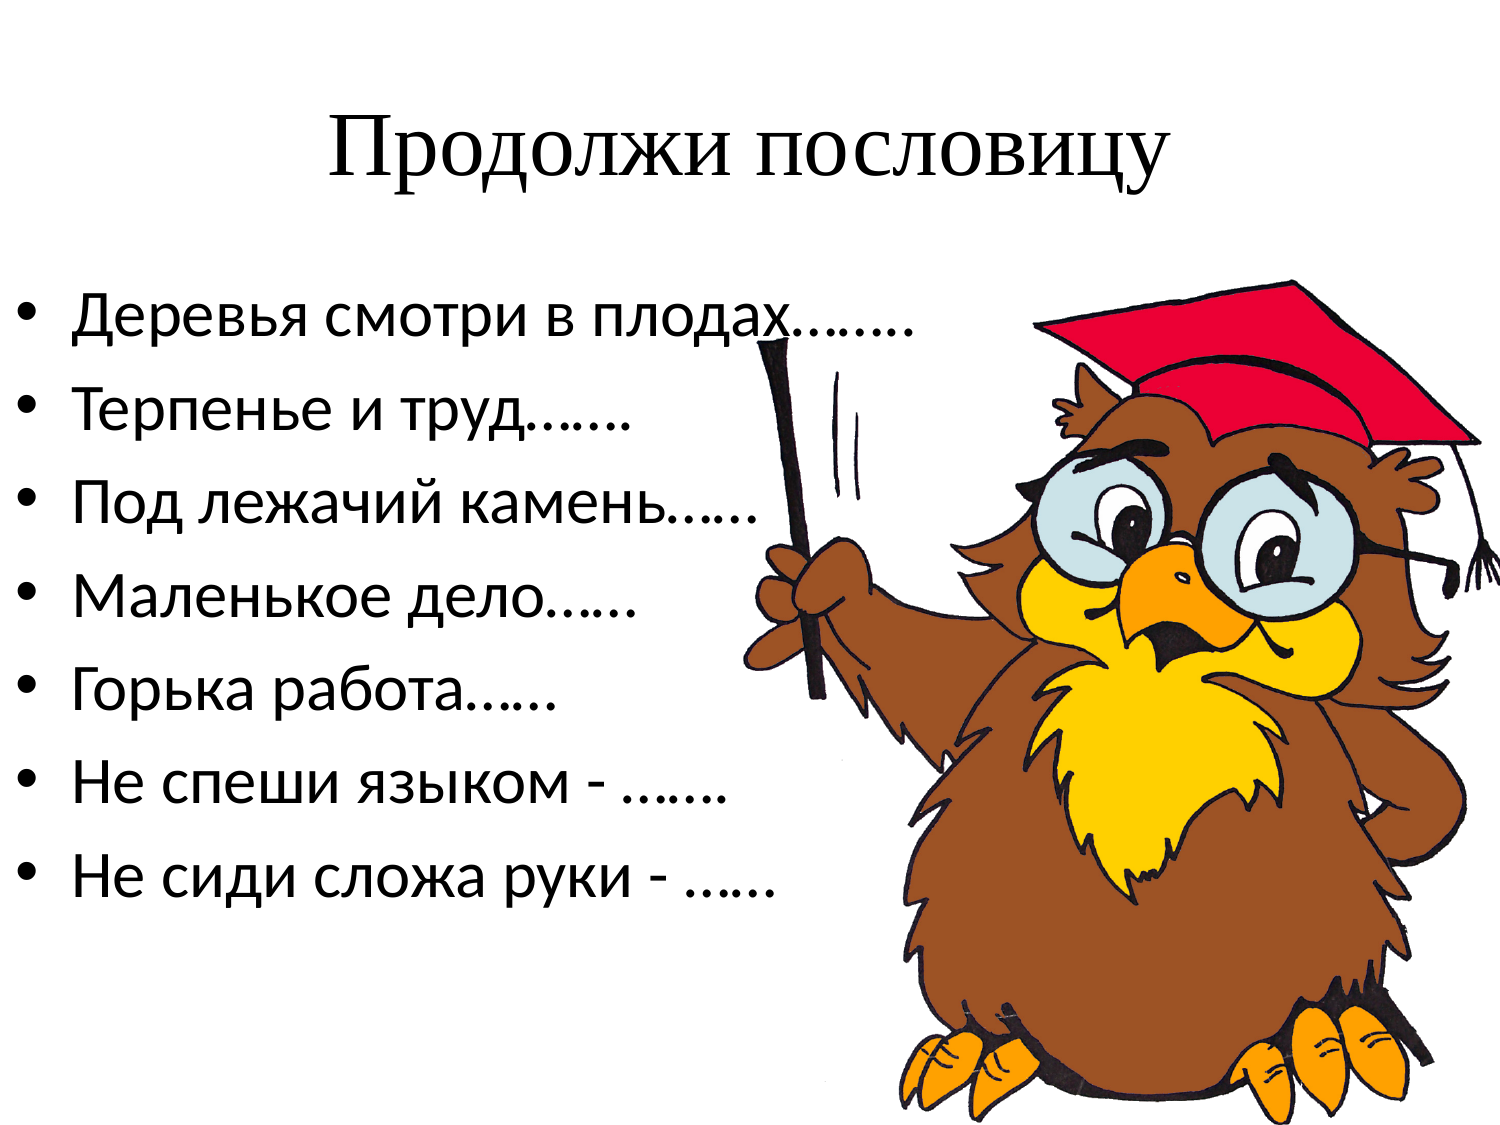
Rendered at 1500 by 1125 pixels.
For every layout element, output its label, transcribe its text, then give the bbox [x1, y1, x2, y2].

picture [691, 246, 1500, 1125]
list Деревья смотри в плодах…….. Терпенье и труд……. Под лежачий камень…… Маленькое дело…… Горька работа…… Не спеши языком - ……. Не сиди сложа руки - …… [0, 262, 686, 1005]
title Продолжи пословицу [75, 45, 1425, 233]
